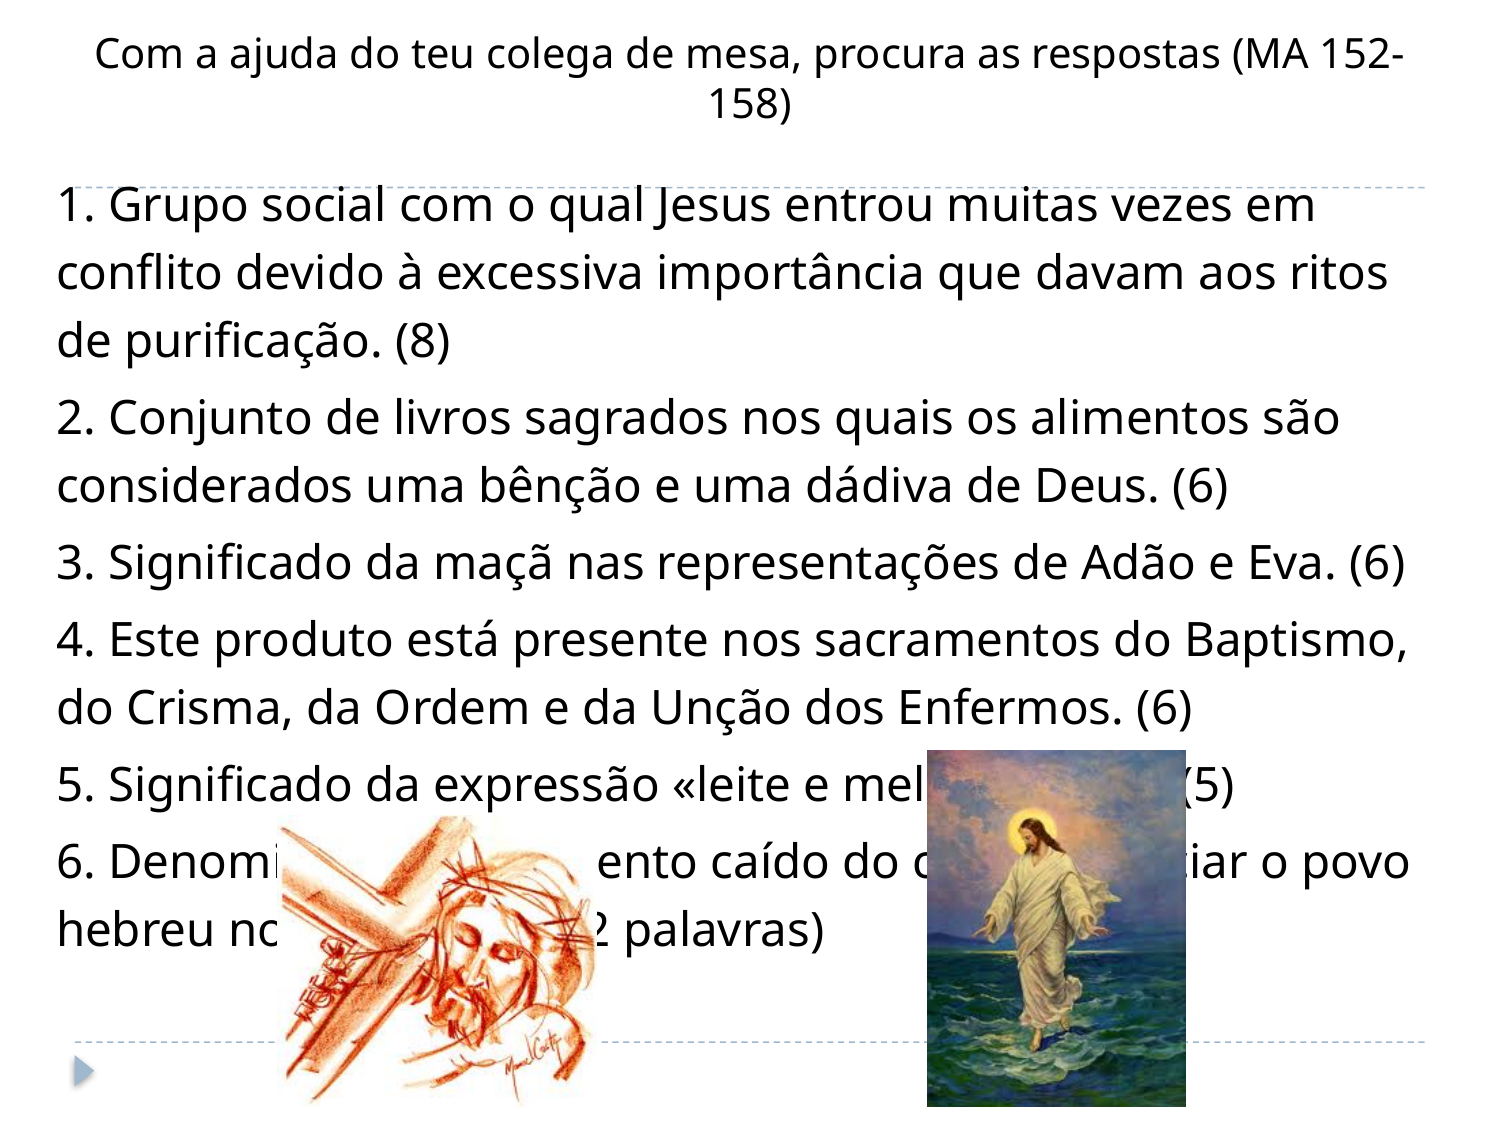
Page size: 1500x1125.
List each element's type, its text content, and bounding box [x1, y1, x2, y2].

list Com a ajuda do teu colega de mesa, procura as respostas (MA 152-158) 1. Grupo social com o qual Jesus entrou muitas vezes em conflito devido à excessiva importância que davam aos ritos de purificação. (8) 2. Conjunto de livros sagrados nos quais os alimentos são considerados uma bênção e uma dádiva de Deus. (6) 3. Significado da maçã nas representações de Adão e Eva. (6) 4. Este produto está presente nos sacramentos do Baptismo, do Crisma, da Ordem e da Unção dos Enfermos. (6) 5. Significado da expressão «leite e mel» na Bíblia. (5) 6. Denominação do alimento caído do céu para saciar o povo hebreu no deserto. (8 – 2 palavras) [41, 19, 1459, 1024]
picture [926, 750, 1186, 1108]
picture [277, 814, 597, 1108]
